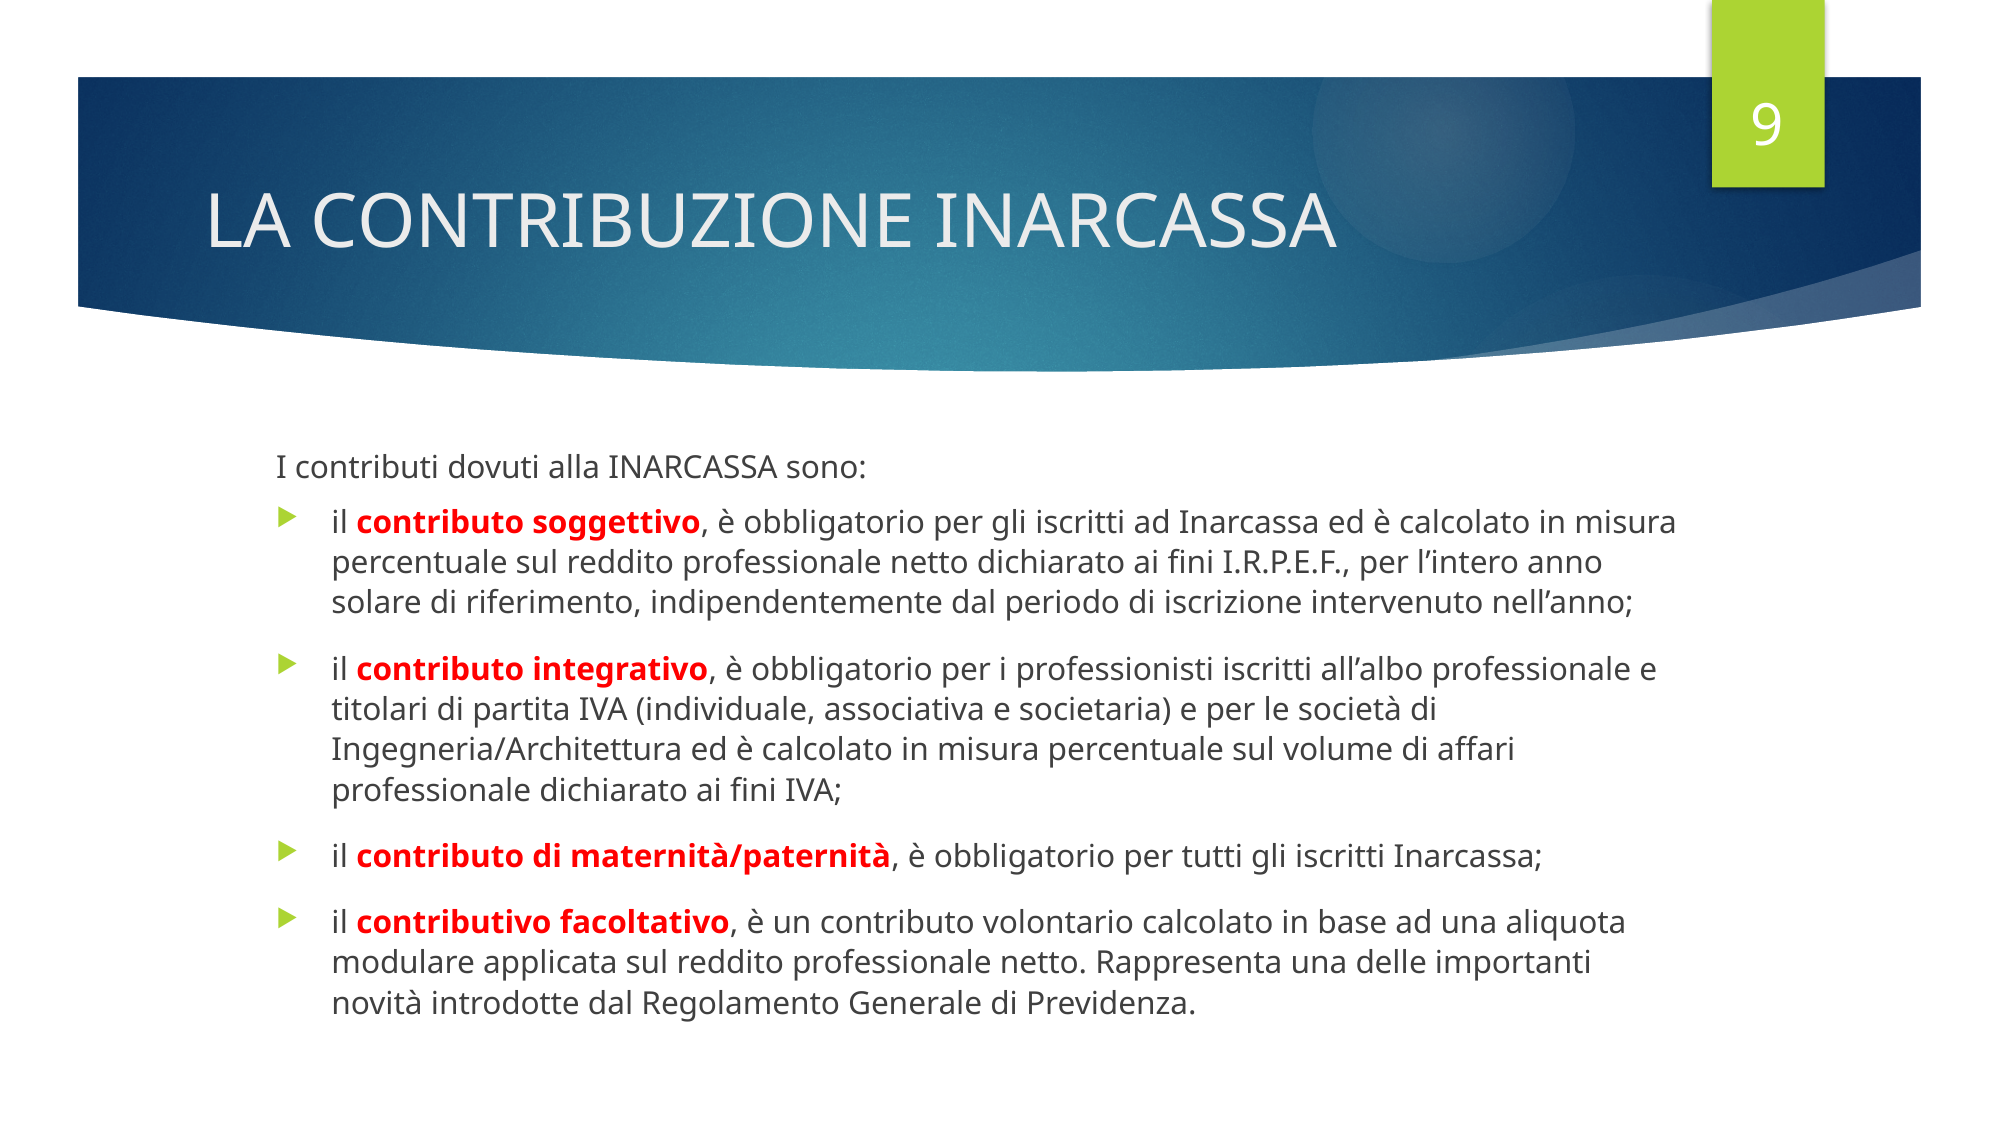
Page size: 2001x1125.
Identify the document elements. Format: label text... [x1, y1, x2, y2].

slide_number 9 [1698, 48, 1836, 175]
title LA CONTRIBUZIONE INARCASSA [189, 159, 1627, 276]
list I contributi dovuti alla INARCASSA sono: il contributo soggettivo, è obbligatorio per gli iscritti ad Inarcassa ed è calcolato in misura percentuale sul reddito professionale netto dichiarato ai fini I.R.P.E.F., per l’intero anno solare di riferimento, indipendentemente dal periodo di iscrizione intervenuto nell’anno; il contributo integrativo, è obbligatorio per i professionisti iscritti all’albo professionale e titolari di partita IVA (individuale, associativa e societaria) e per le società di Ingegneria/Architettura ed è calcolato in misura percentuale sul volume di affari professionale dichiarato ai fini IVA; il contributo di maternità/paternità, è obbligatorio per tutti gli iscritti Inarcassa; il contributivo facoltativo, è un contributo volontario calcolato in base ad una aliquota modulare applicata sul reddito professionale netto. Rappresenta una delle importanti novità introdotte dal Regolamento Generale di Previdenza. [261, 439, 1699, 1077]
